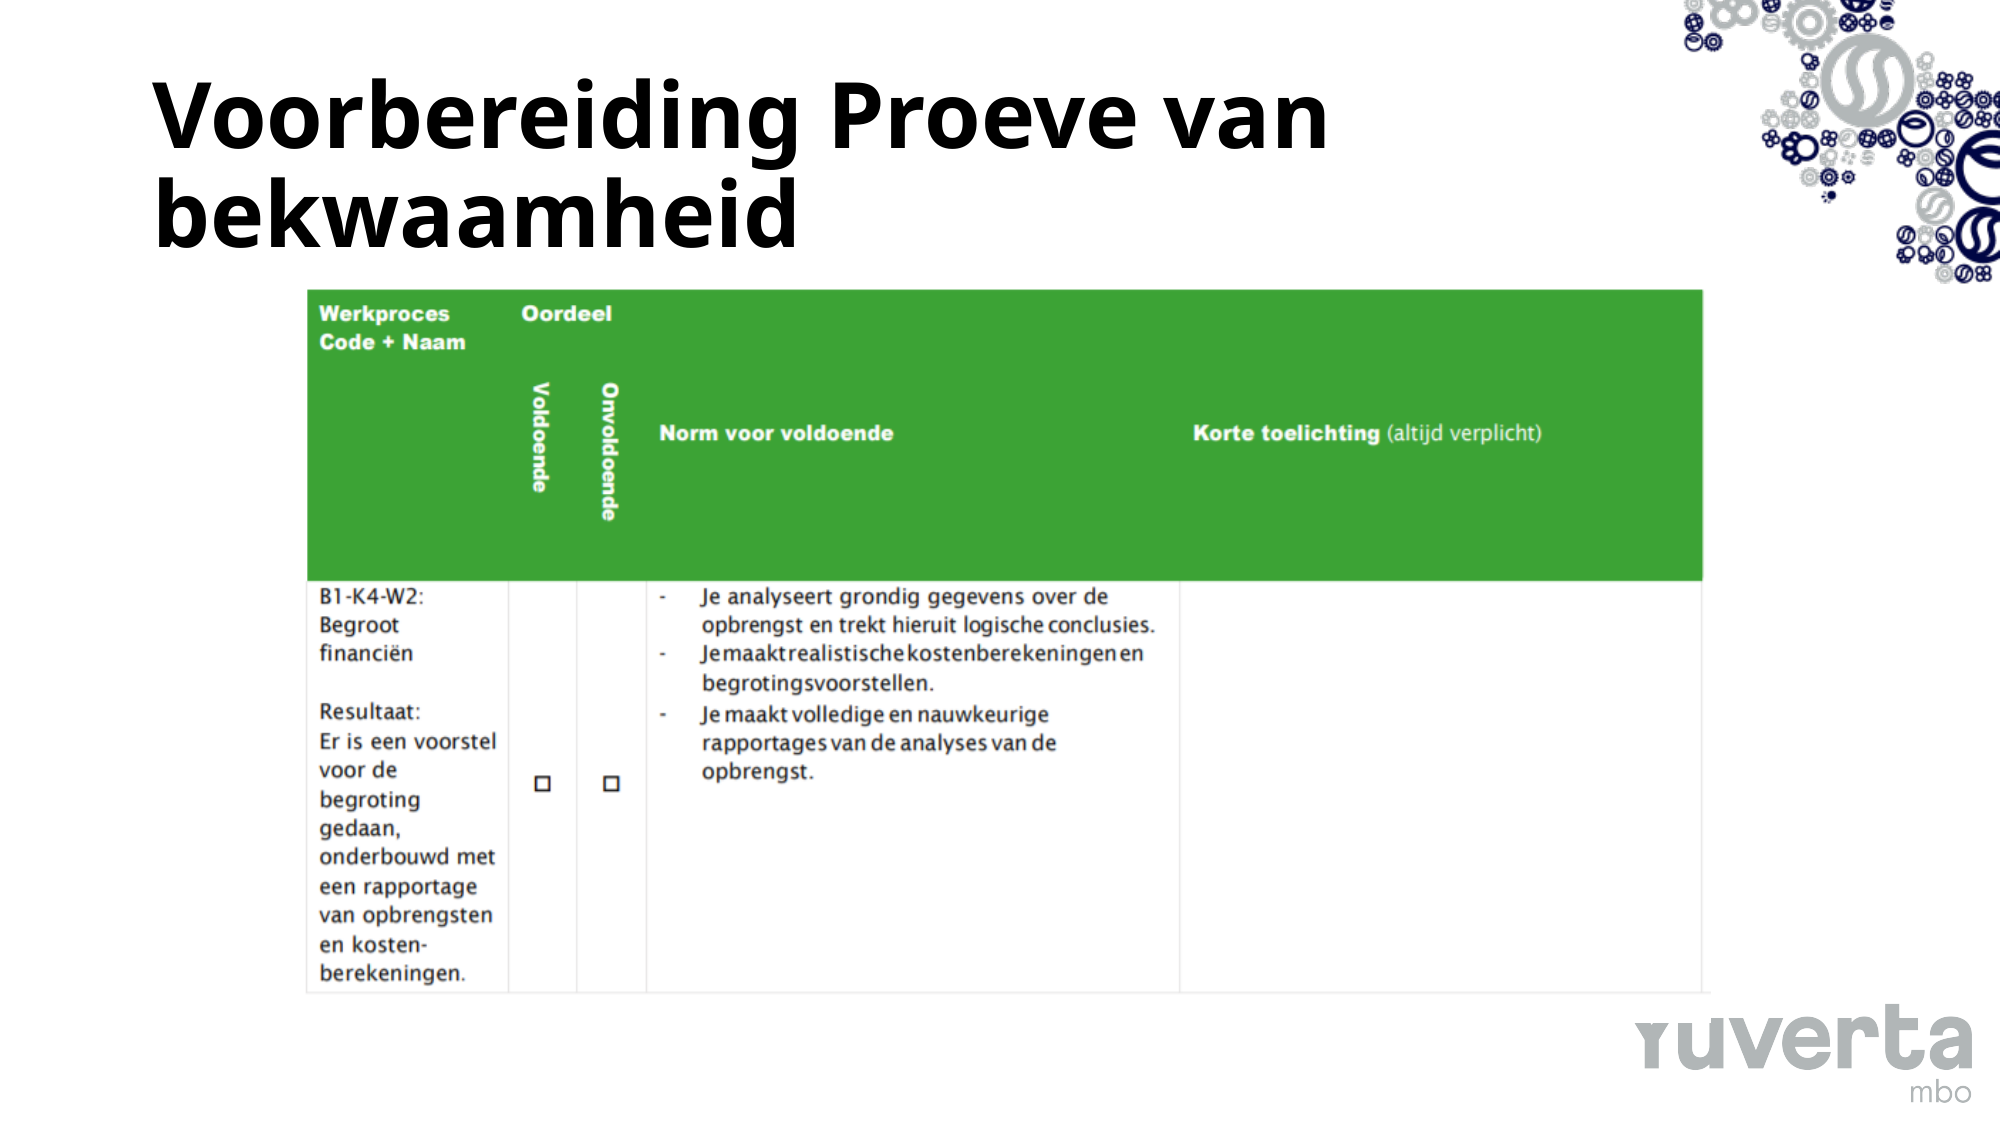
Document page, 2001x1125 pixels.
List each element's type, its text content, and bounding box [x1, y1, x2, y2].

picture [0, 0, 2000, 1125]
title Voorbereiding Proeve van bekwaamheid [137, 59, 1863, 278]
